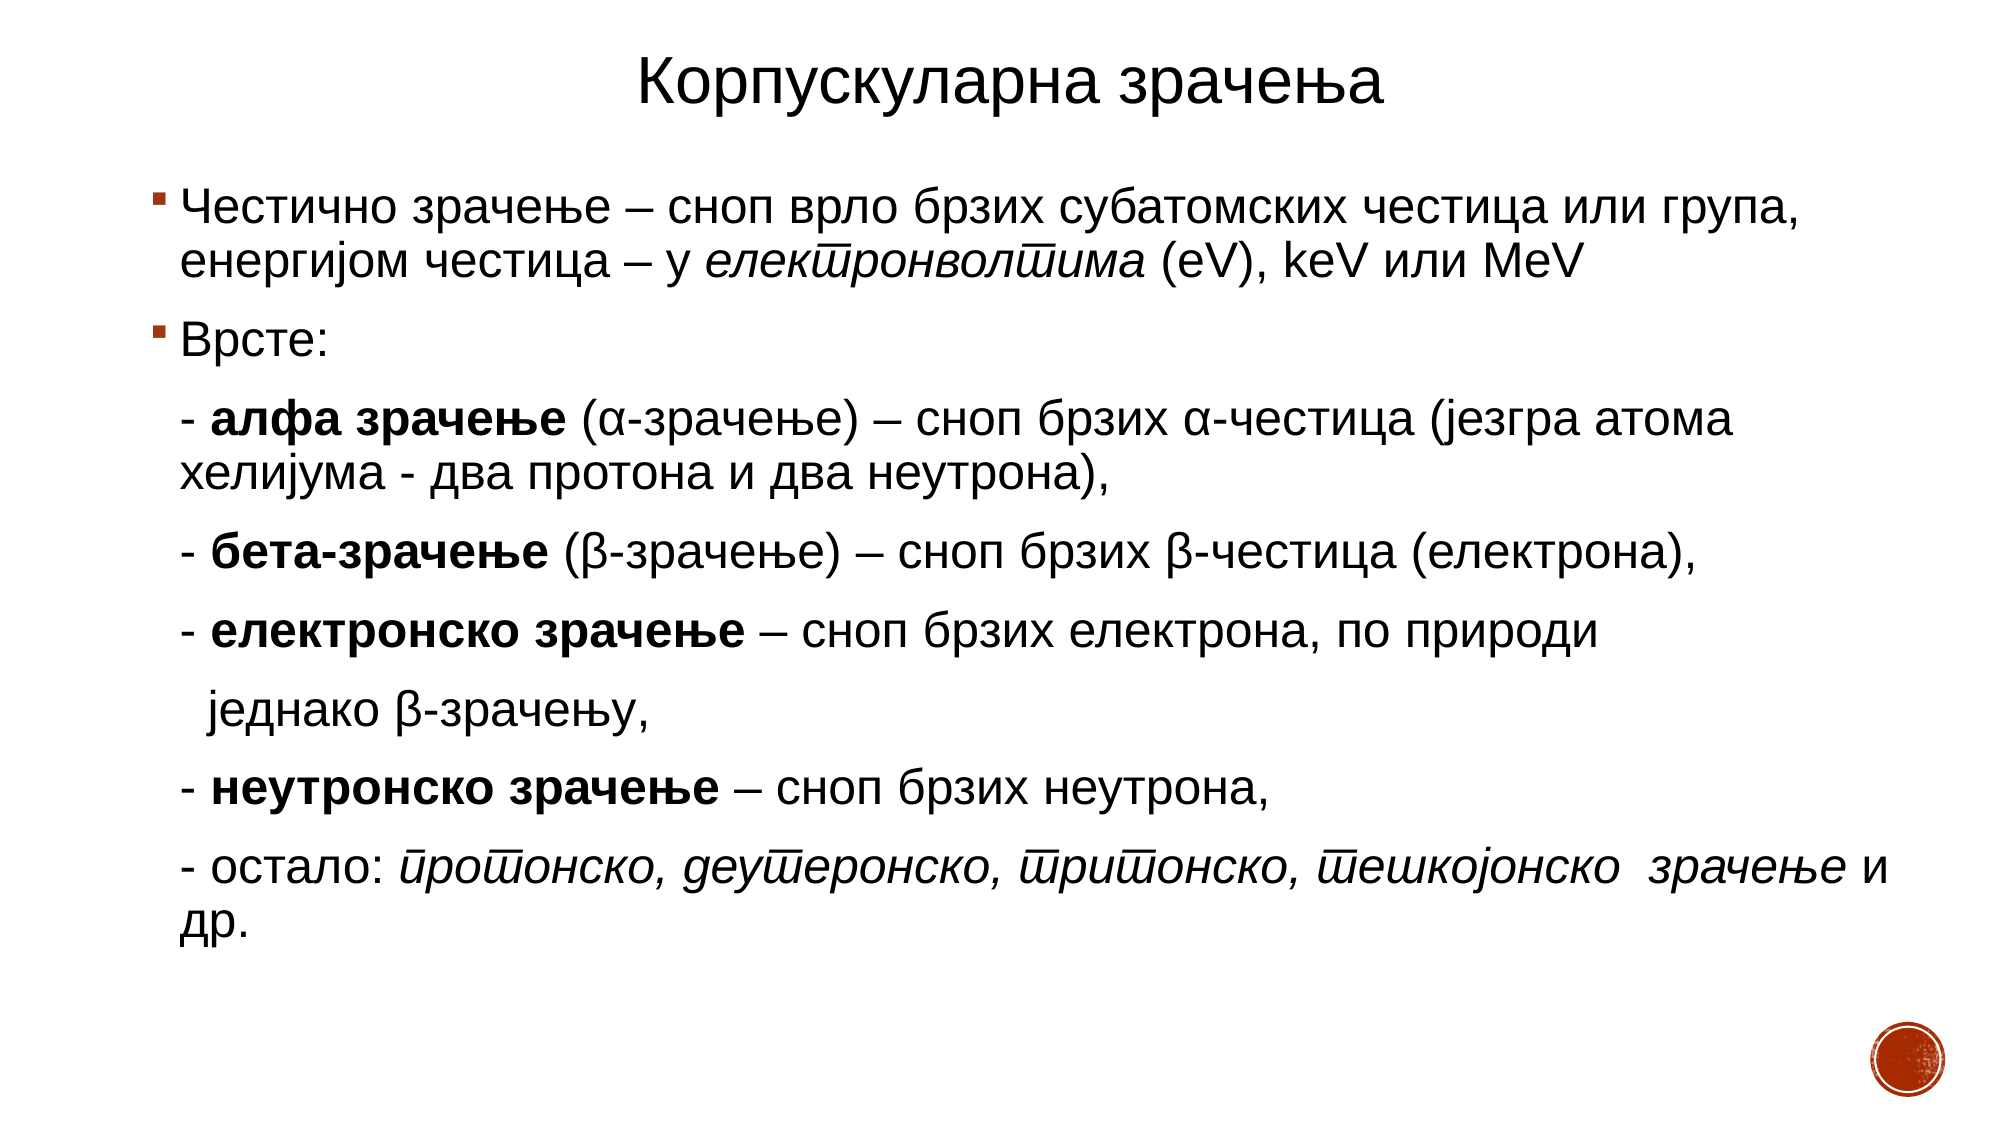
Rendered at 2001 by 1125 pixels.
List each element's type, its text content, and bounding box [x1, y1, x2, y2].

text_box Корпускуларна зрачења [621, 29, 1401, 124]
list Честично зрачење – сноп врло брзих субатомских честица или група, енергијом честица – у електронволтима (eV), keV или MeV Врсте: - алфа зрачење (α-зрачење) – сноп брзих α-честица (језгра атома хелијума - два протона и два неутрона), - бета-зрачење (β-зрачење) – сноп брзих β-честица (електрона), - електронско зрачење – сноп брзих електрона, по природи једнако β-зрачењу, - неутронско зрачење – сноп брзих неутрона, - остало: протонско, деутеронско, тритонско, тешкојонско зрачење и др. [134, 172, 1908, 1057]
